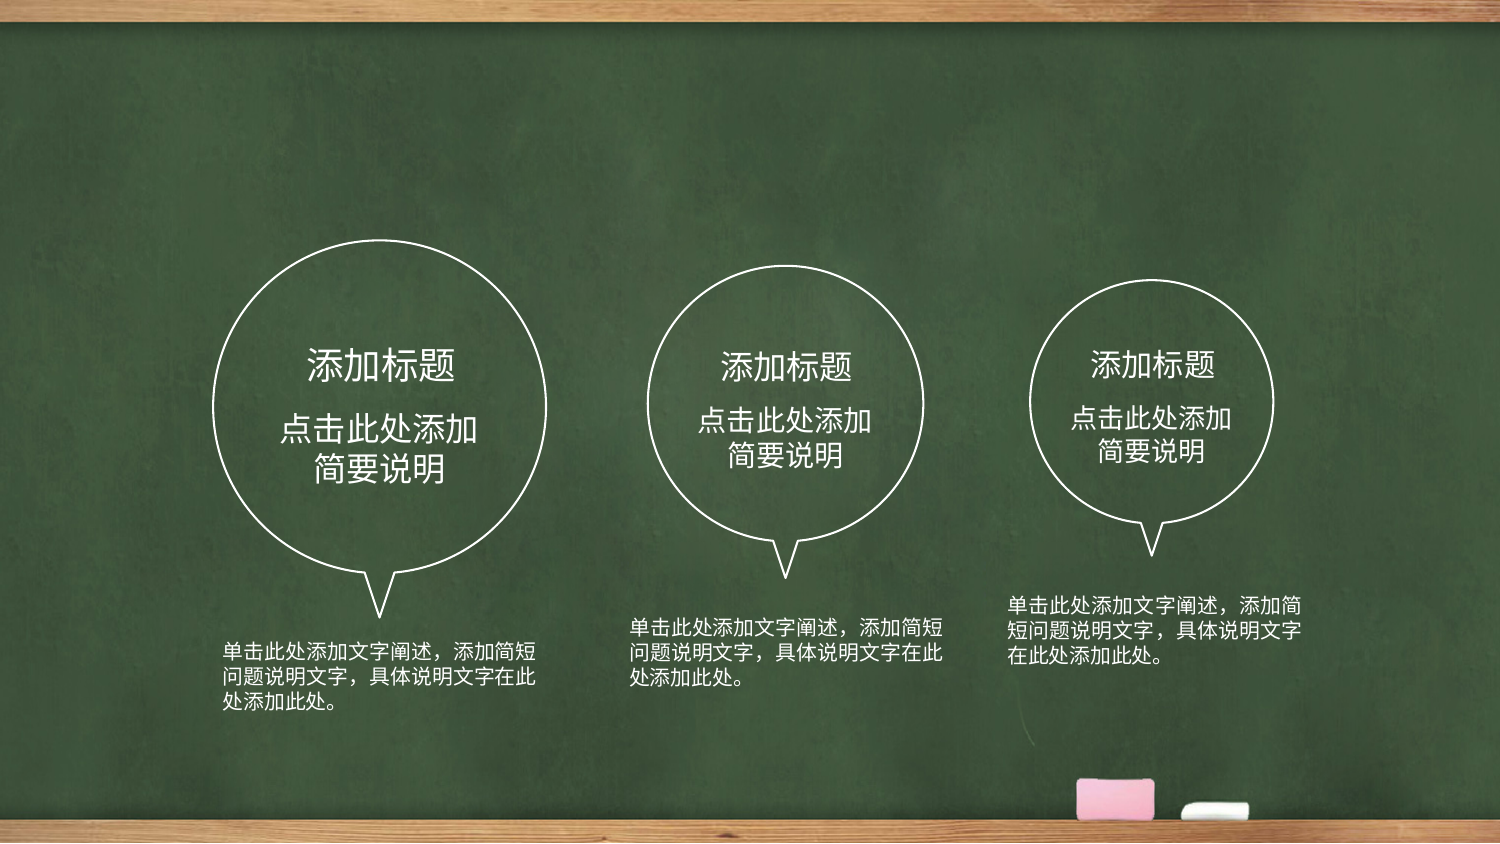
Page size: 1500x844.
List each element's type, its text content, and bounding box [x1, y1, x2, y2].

text_box 单击此处添加文字阐述，添加简短问题说明文字，具体说明文字在此处添加此处。 [208, 630, 552, 721]
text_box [1029, 279, 1274, 556]
text_box 单击此处添加文字阐述，添加简短问题说明文字，具体说明文字在此处添加此处。 [992, 585, 1317, 676]
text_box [647, 265, 924, 579]
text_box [212, 240, 547, 618]
text_box 单击此处添加文字阐述，添加简短问题说明文字，具体说明文字在此处添加此处。 [614, 607, 958, 697]
picture [0, 0, 1500, 844]
